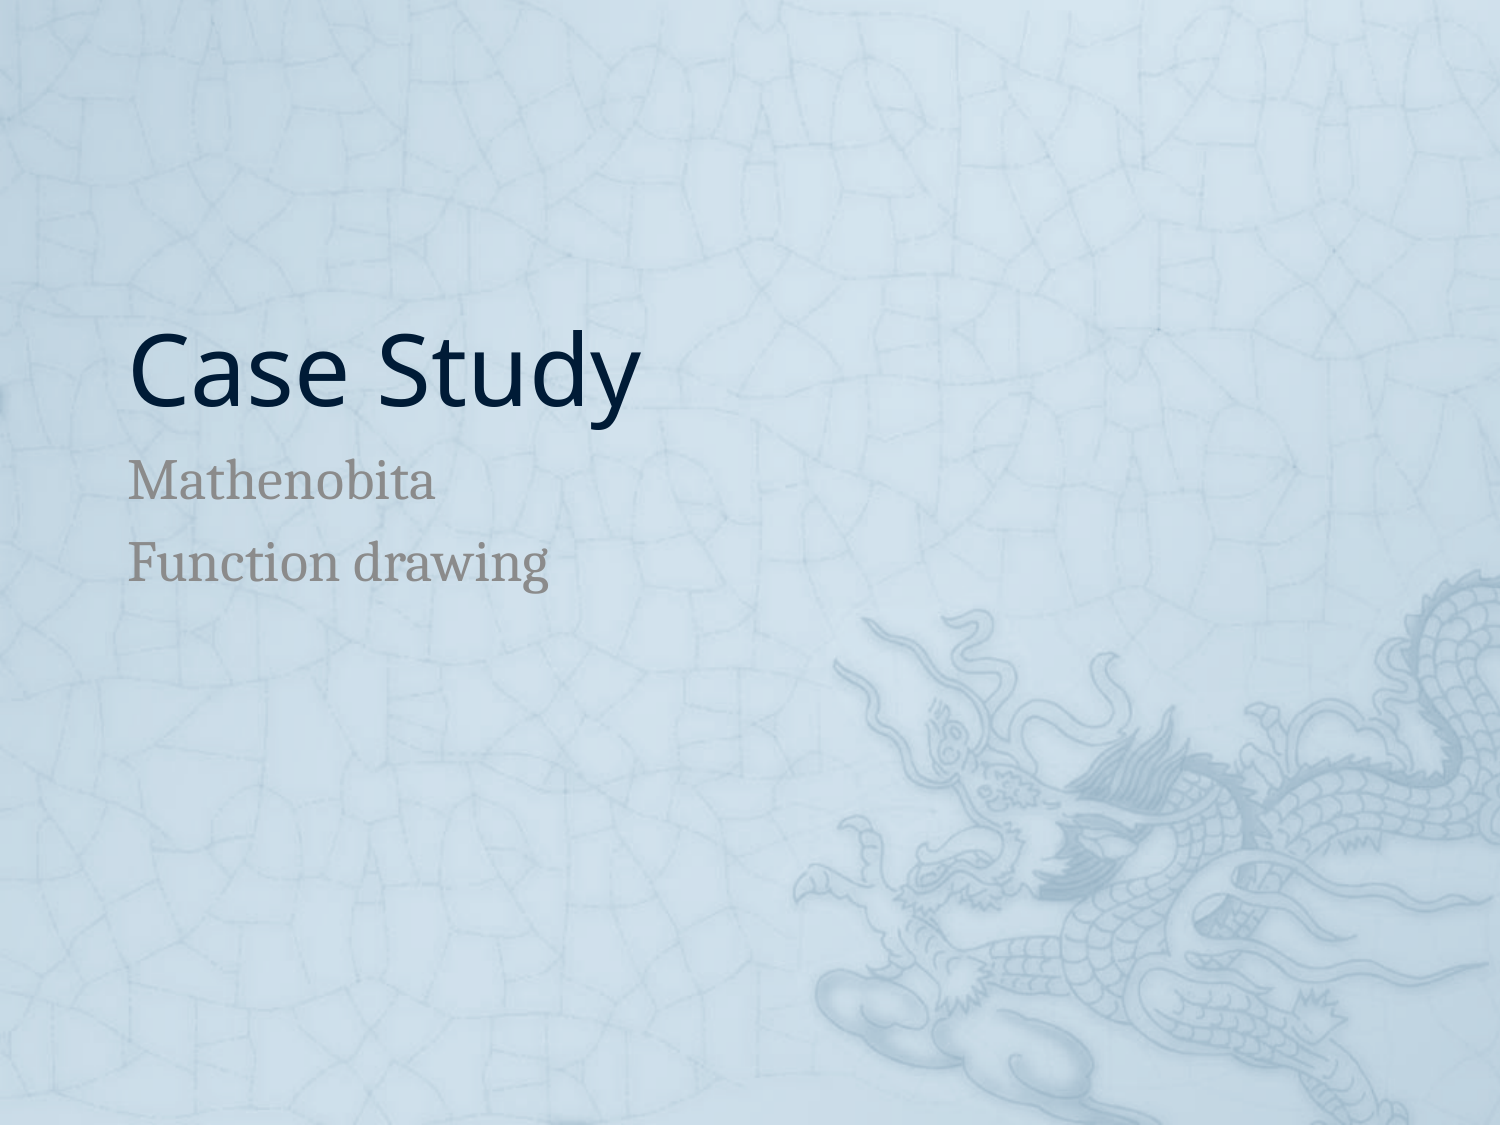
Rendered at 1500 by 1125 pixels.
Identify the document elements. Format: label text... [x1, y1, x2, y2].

title Case Study [112, 192, 1388, 434]
subtitle Mathenobita Function drawing [112, 433, 1207, 722]
